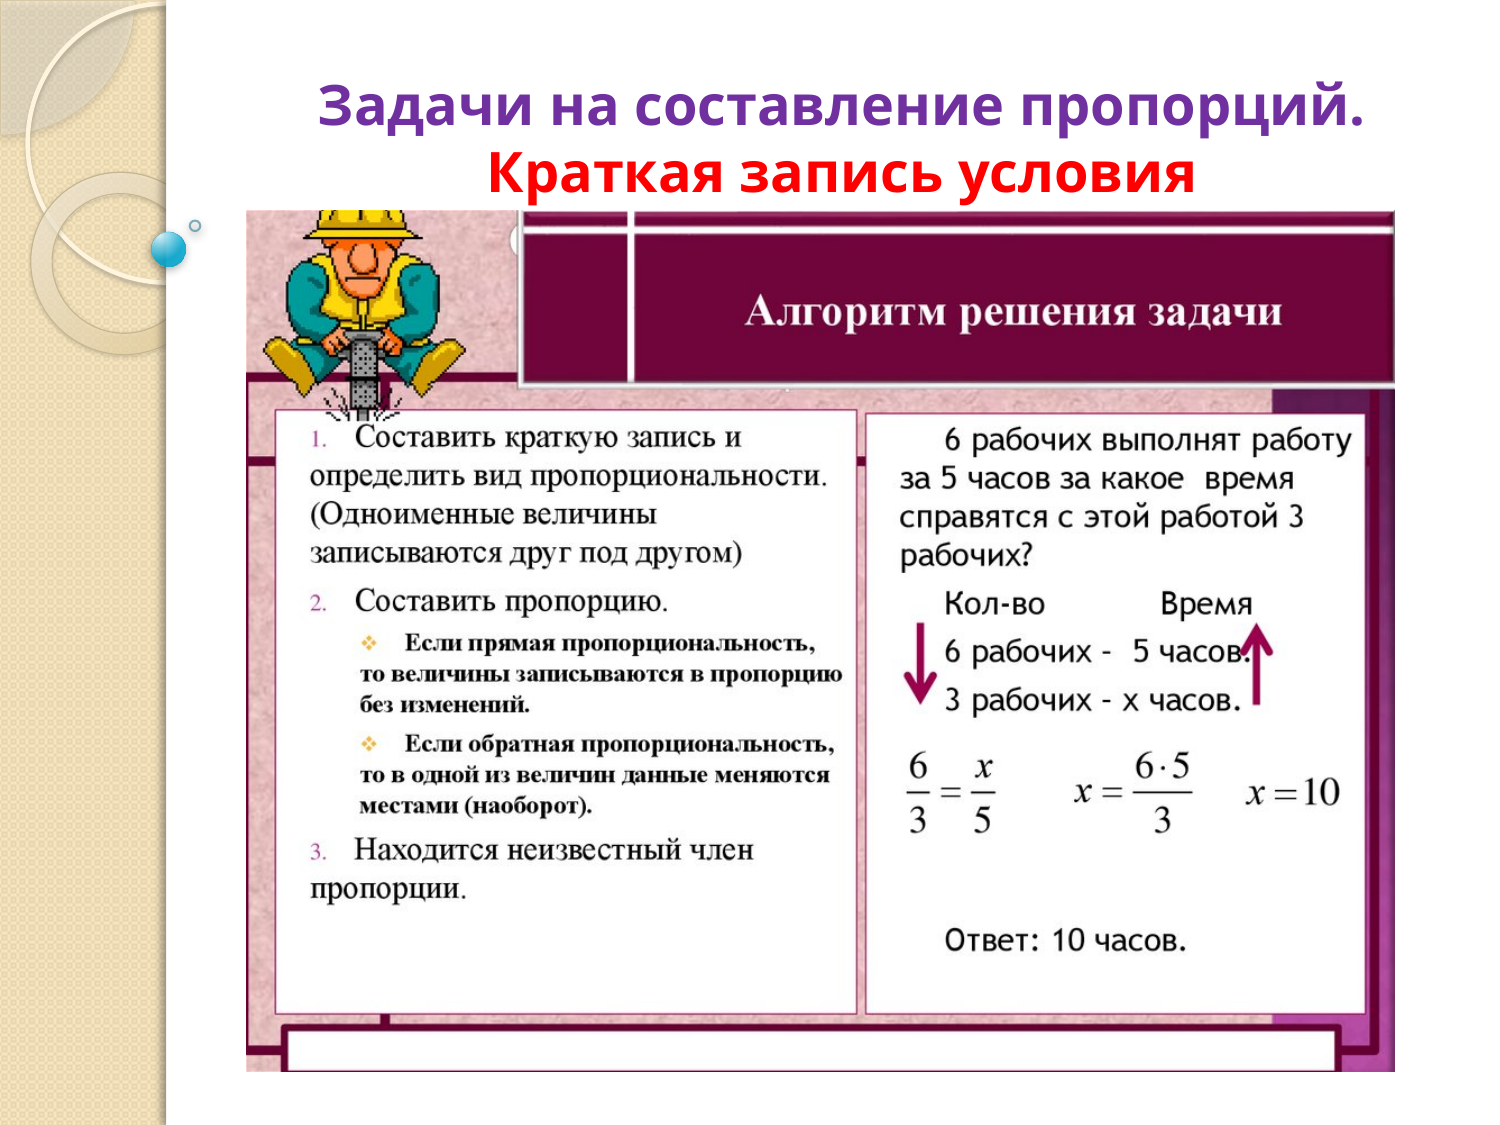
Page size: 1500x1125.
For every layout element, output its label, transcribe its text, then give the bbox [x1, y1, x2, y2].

title Задачи на составление пропорций. Краткая запись условия [234, 59, 1450, 211]
picture [245, 210, 1395, 1072]
